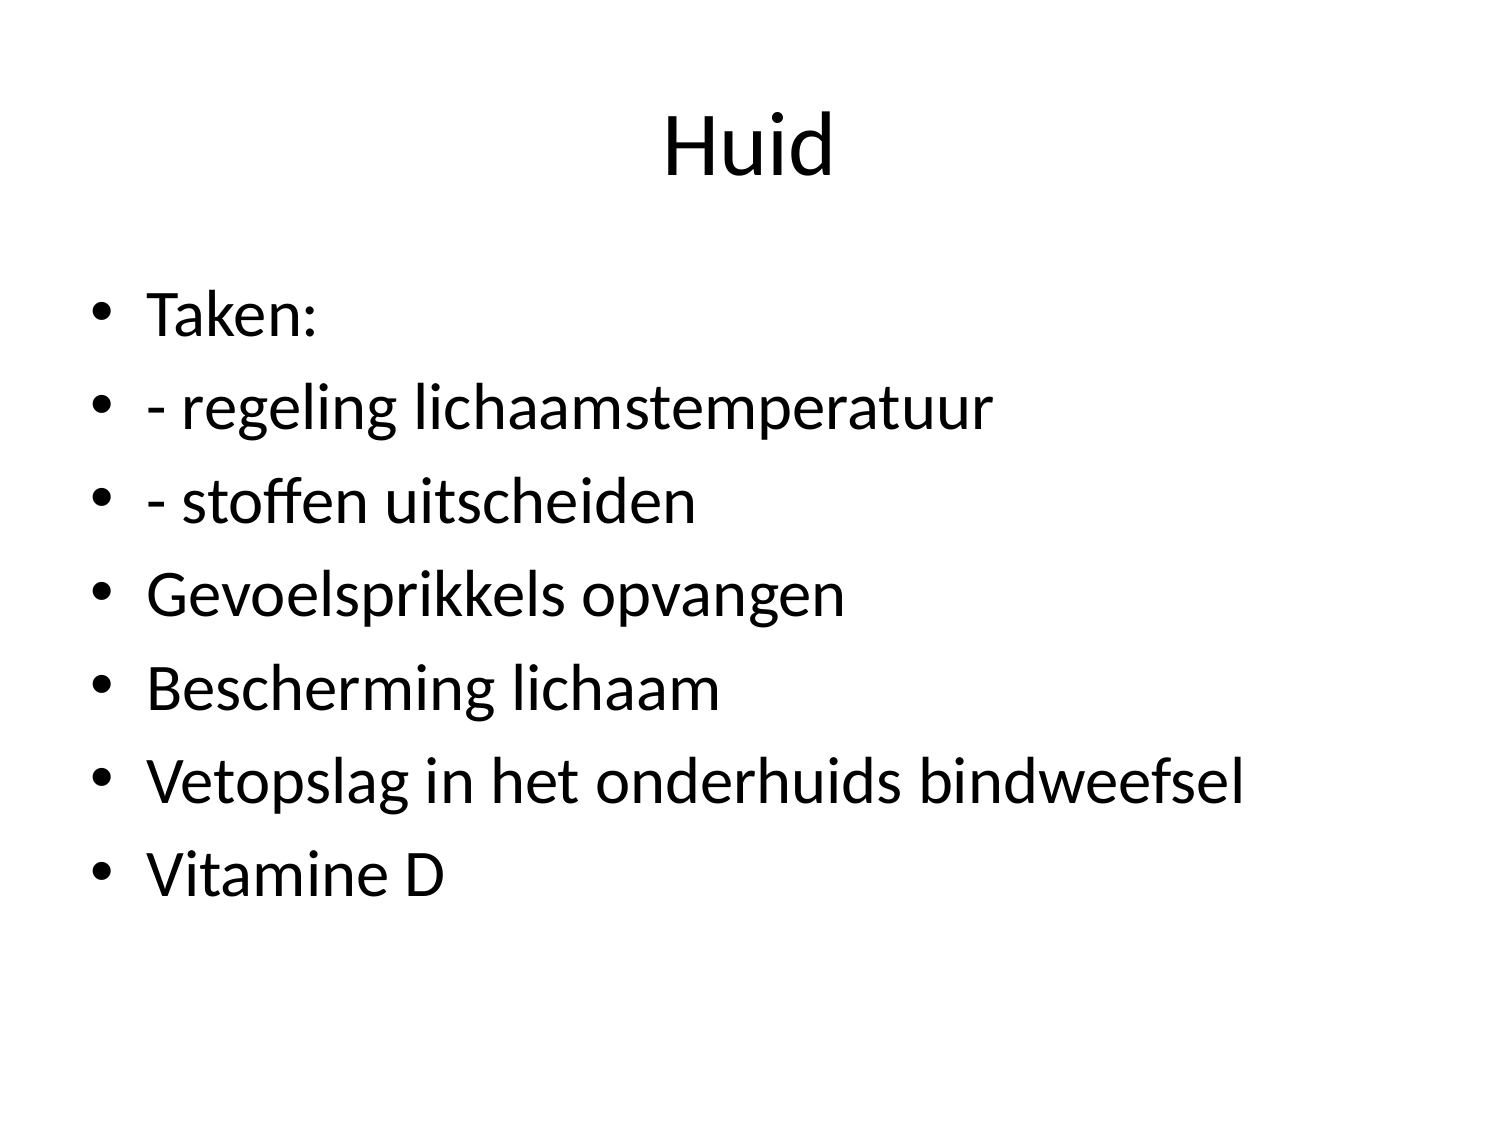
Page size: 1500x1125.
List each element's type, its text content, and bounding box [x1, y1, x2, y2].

title Huid [75, 45, 1425, 233]
list Taken: - regeling lichaamstemperatuur - stoffen uitscheiden Gevoelsprikkels opvangen Bescherming lichaam Vetopslag in het onderhuids bindweefsel Vitamine D [75, 262, 1425, 1005]
